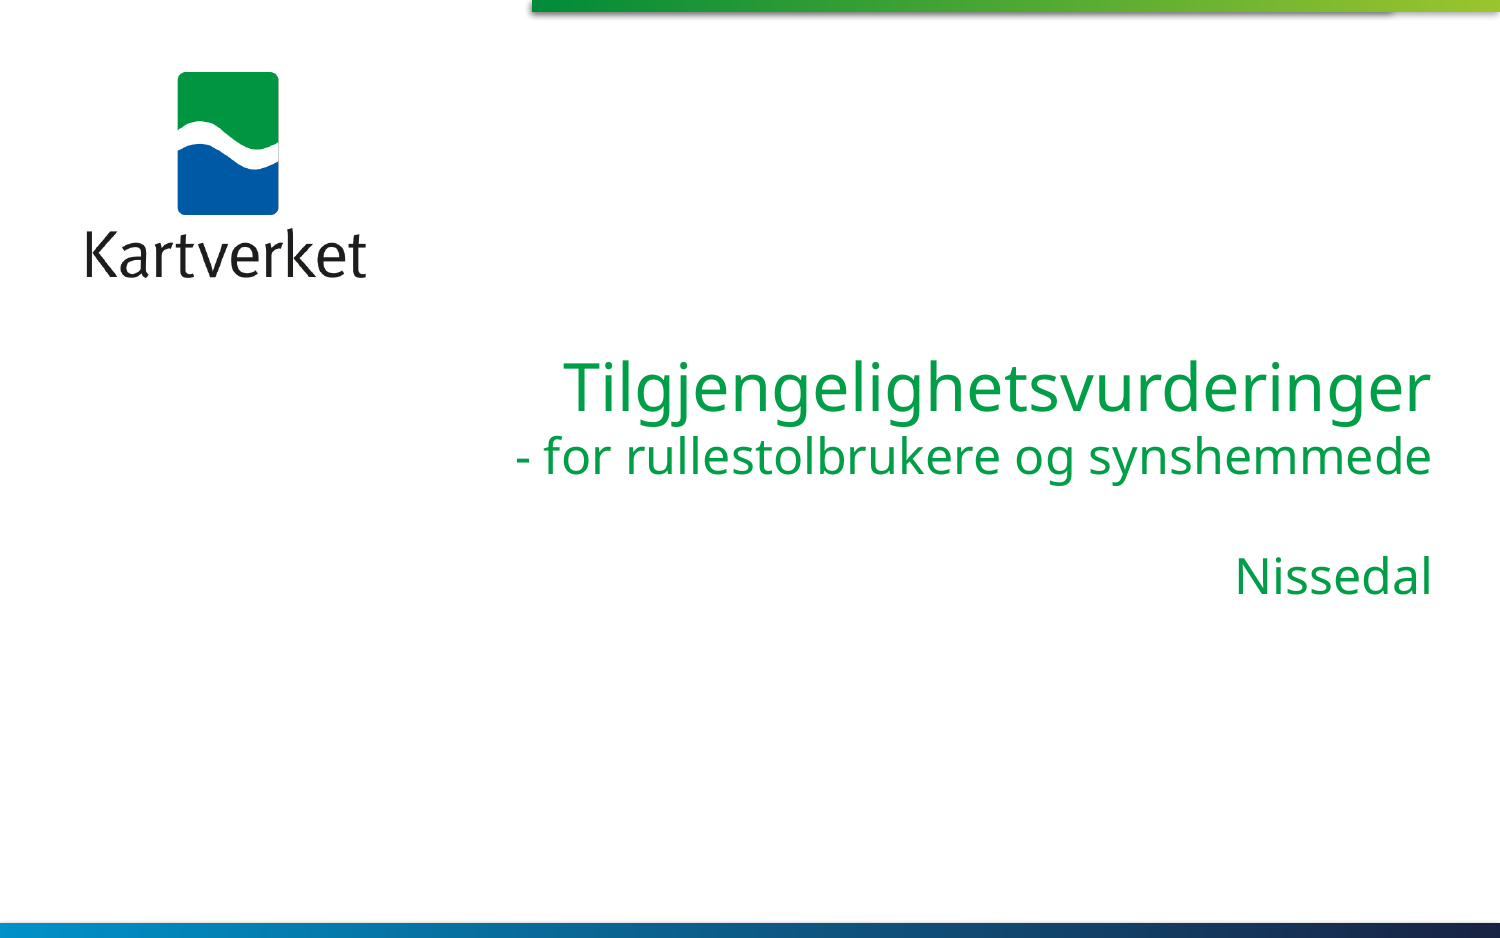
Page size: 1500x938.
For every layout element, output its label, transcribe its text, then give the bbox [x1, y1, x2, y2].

text_box Tilgjengelighetsvurderinger - for rullestolbrukere og synshemmede Nissedal [66, 337, 1449, 613]
